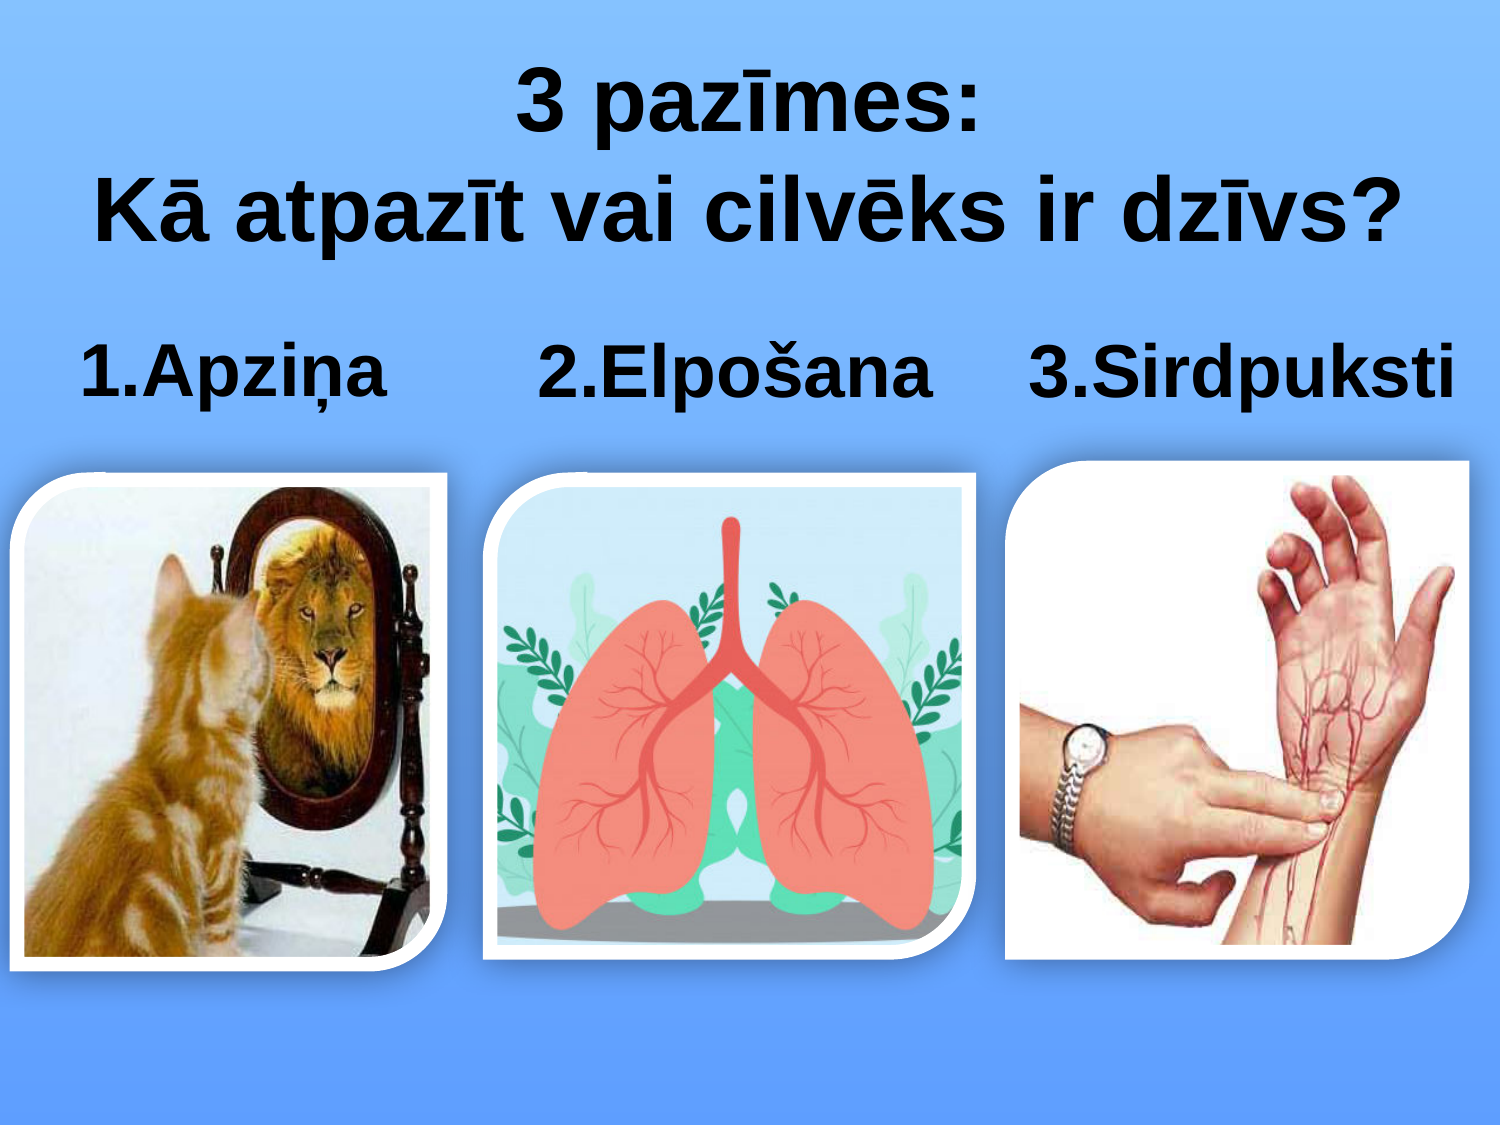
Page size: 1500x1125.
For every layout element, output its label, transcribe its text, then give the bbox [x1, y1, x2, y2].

title 3 pazīmes: Kā atpazīt vai cilvēks ir dzīvs? [0, 80, 1500, 221]
text_box 1.Apziņa [0, 314, 467, 420]
picture [489, 479, 970, 953]
text_box 3.Sirdpuksti [986, 314, 1500, 420]
picture [16, 479, 441, 965]
text_box 2.Elpošana [496, 314, 975, 420]
picture [1012, 467, 1463, 953]
